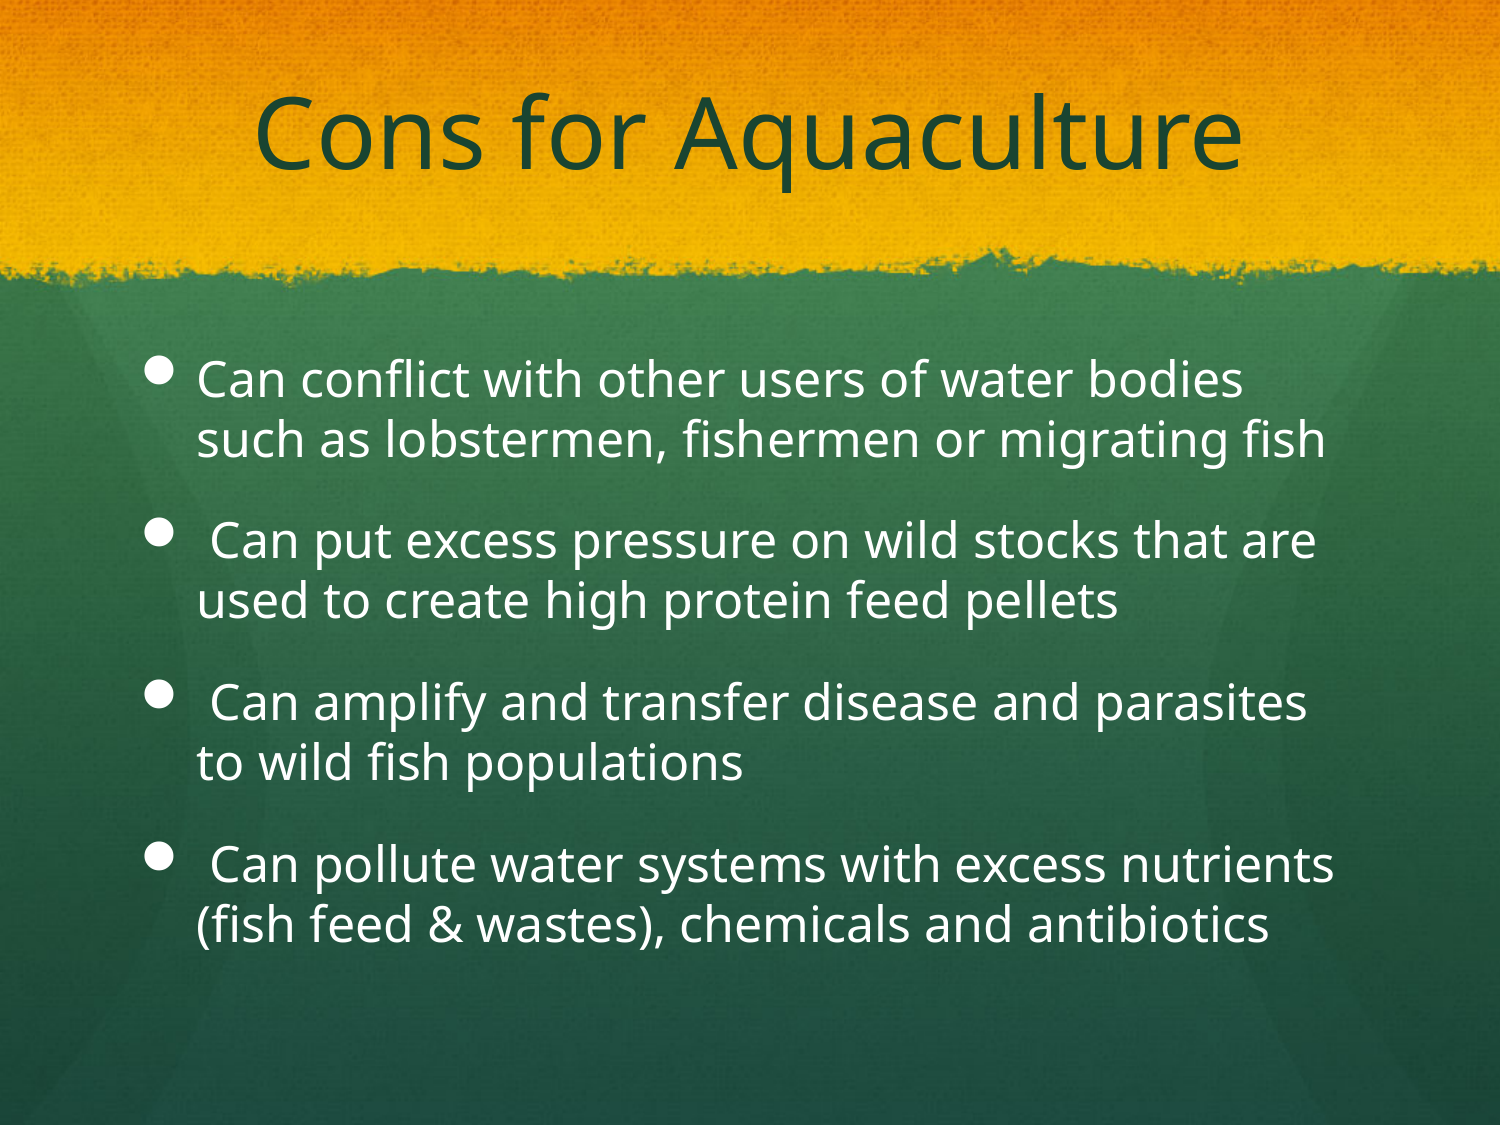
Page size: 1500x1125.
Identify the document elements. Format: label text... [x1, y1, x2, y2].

list Can conflict with other users of water bodies such as lobstermen, fishermen or migrating fish Can put excess pressure on wild stocks that are used to create high protein feed pellets Can amplify and transfer disease and parasites to wild fish populations Can pollute water systems with excess nutrients (fish feed & wastes), chemicals and antibiotics [125, 339, 1375, 1026]
picture [0, 0, 1500, 1125]
title Cons for Aquaculture [125, 13, 1375, 246]
